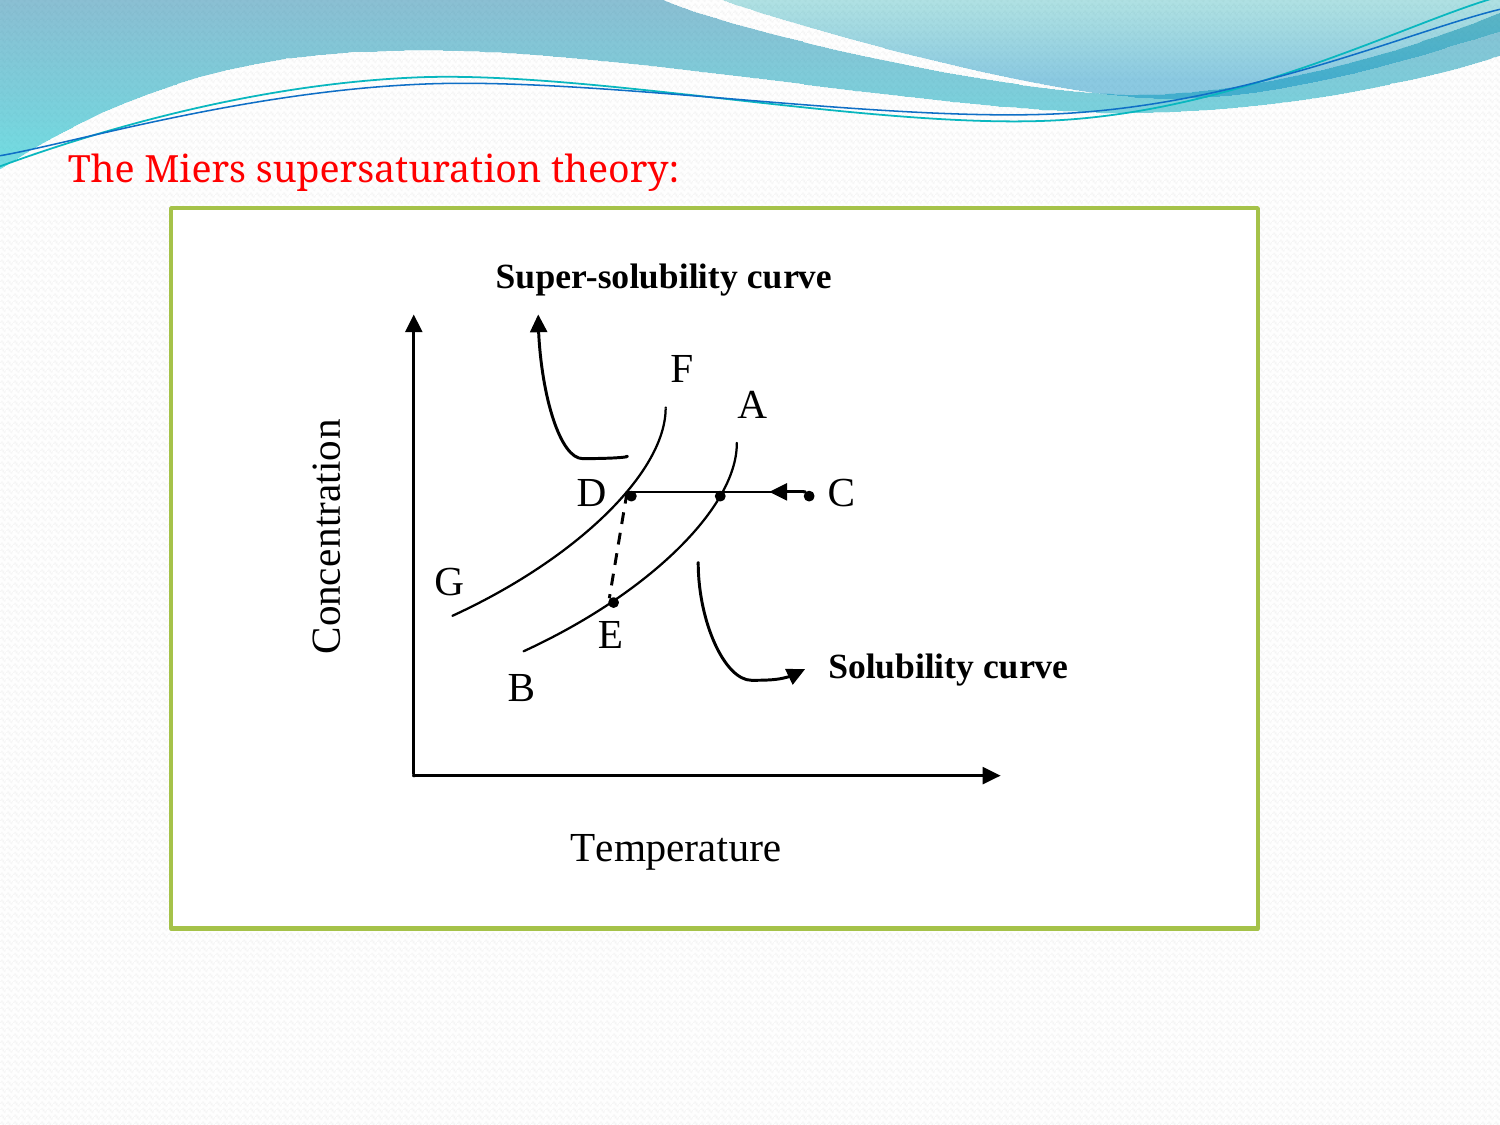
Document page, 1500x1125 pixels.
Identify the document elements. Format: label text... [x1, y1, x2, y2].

text_box The Miers supersaturation theory: [53, 137, 739, 242]
picture [288, 243, 1164, 886]
text_box [169, 206, 1260, 931]
